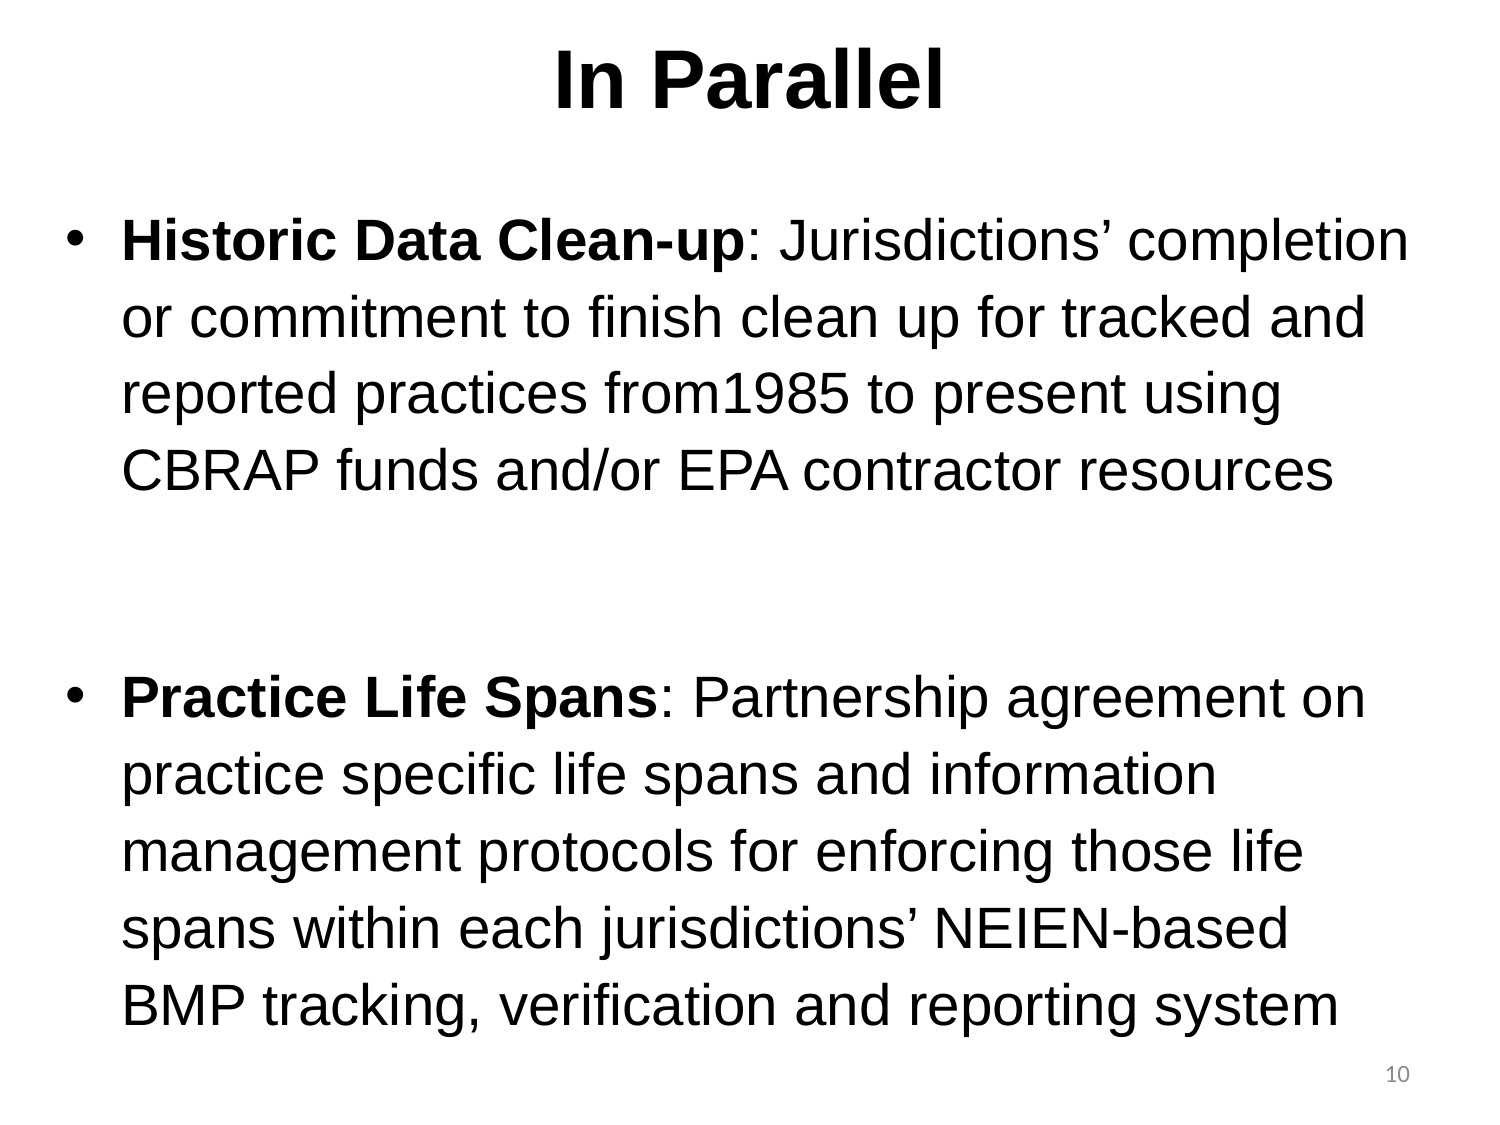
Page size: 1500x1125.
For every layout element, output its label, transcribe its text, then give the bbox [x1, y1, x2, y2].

slide_number 10 [1074, 1042, 1425, 1103]
title In Parallel [75, 0, 1425, 150]
list Historic Data Clean-up: Jurisdictions’ completion or commitment to finish clean up for tracked and reported practices from1985 to present using CBRAP funds and/or EPA contractor resources Practice Life Spans: Partnership agreement on practice specific life spans and information management protocols for enforcing those life spans within each jurisdictions’ NEIEN-based BMP tracking, verification and reporting system [50, 187, 1438, 1088]
